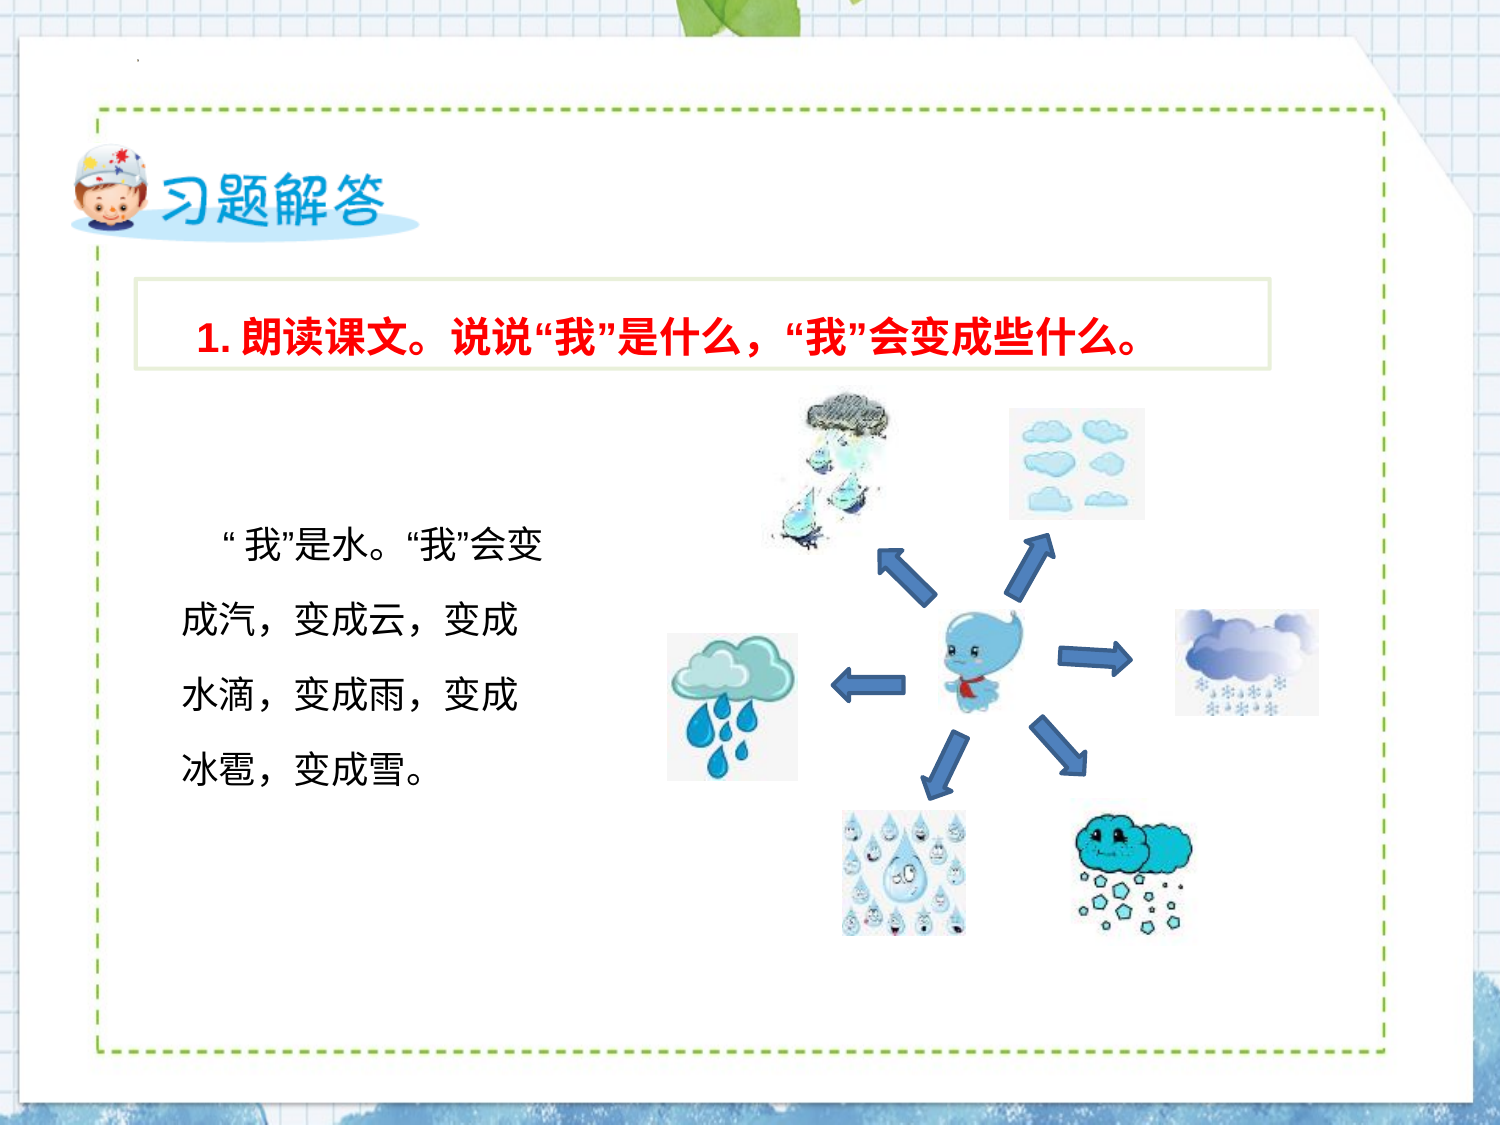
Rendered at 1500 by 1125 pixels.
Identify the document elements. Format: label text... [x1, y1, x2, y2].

text_box [1028, 714, 1088, 777]
text_box [830, 666, 906, 704]
text_box [1003, 533, 1056, 603]
text_box 1.朗读课文。说说“我”是什么，“我”会变成些什么。 [134, 277, 1272, 371]
picture [0, 0, 1500, 1125]
text_box [920, 729, 970, 801]
text_box [877, 558, 938, 609]
text_box “我”是水。“我”会变成汽，变成云，变成水滴，变成雨，变成冰雹，变成雪。 [166, 484, 562, 799]
text_box [1057, 640, 1133, 678]
